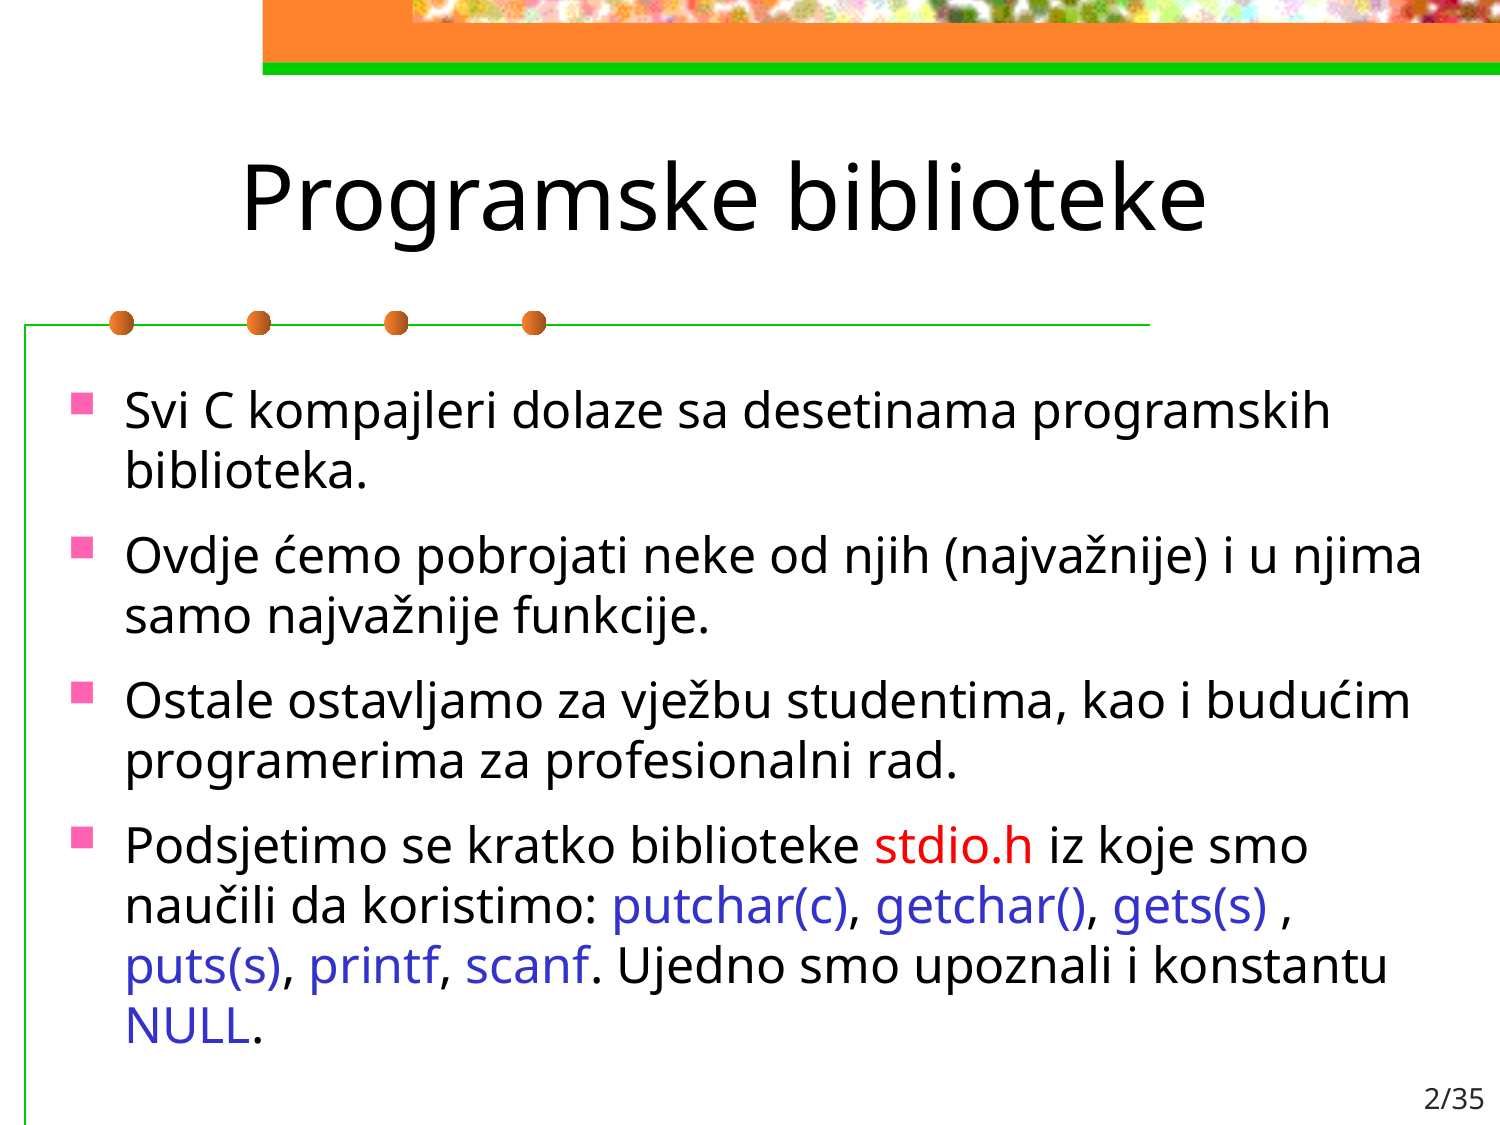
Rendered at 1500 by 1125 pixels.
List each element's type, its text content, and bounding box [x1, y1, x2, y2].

text_box 2/35 [1374, 1072, 1500, 1123]
picture [412, 0, 1500, 23]
title Programske biblioteke [87, 99, 1363, 288]
list Svi C kompajleri dolaze sa desetinama programskih biblioteka. Ovdje ćemo pobrojati neke od njih (najvažnije) i u njima samo najvažnije funkcije. Ostale ostavljamo za vježbu studentima, kao i budućim programerima za profesionalni rad. Podsjetimo se kratko biblioteke stdio.h iz koje smo naučili da koristimo: putchar(c), getchar(), gets(s) , puts(s), printf, scanf. Ujedno smo upoznali i konstantu NULL. [53, 370, 1447, 1046]
